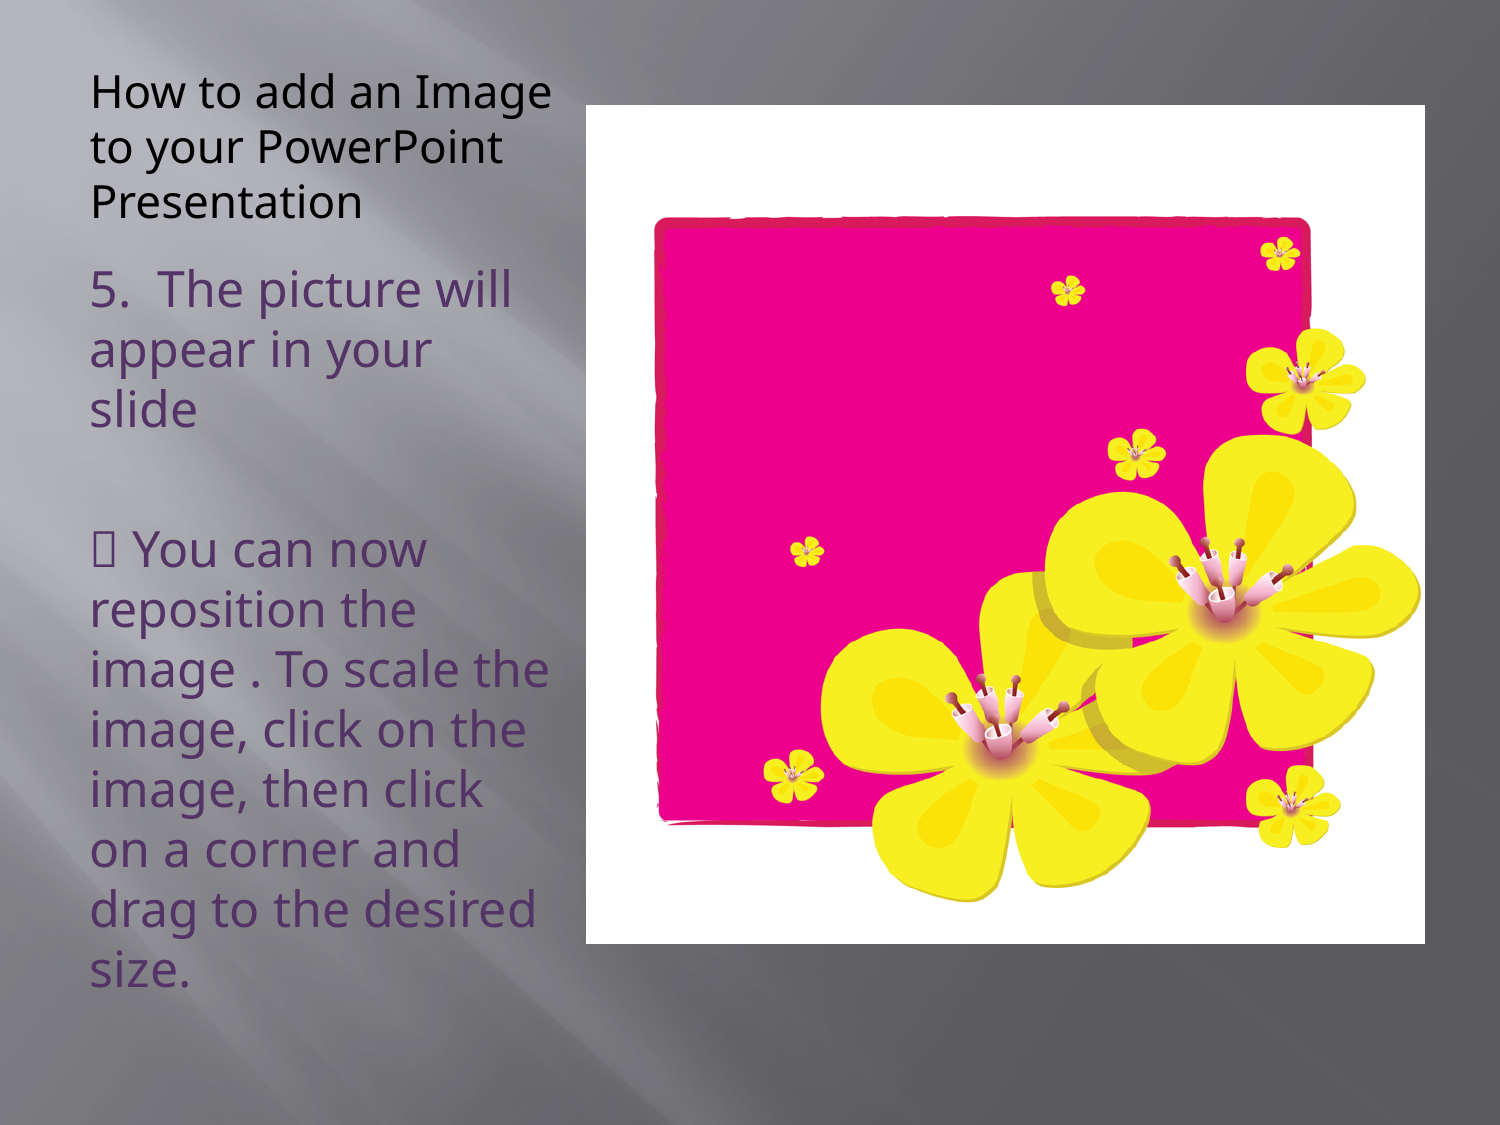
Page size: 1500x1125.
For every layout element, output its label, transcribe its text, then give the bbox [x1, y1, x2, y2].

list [586, 105, 1426, 945]
list 5. The picture will appear in your slide  You can now reposition the image . To scale the image, click on the image, then click on a corner and drag to the desired size. [75, 249, 569, 1005]
title How to add an Image to your PowerPoint Presentation [75, 44, 569, 236]
